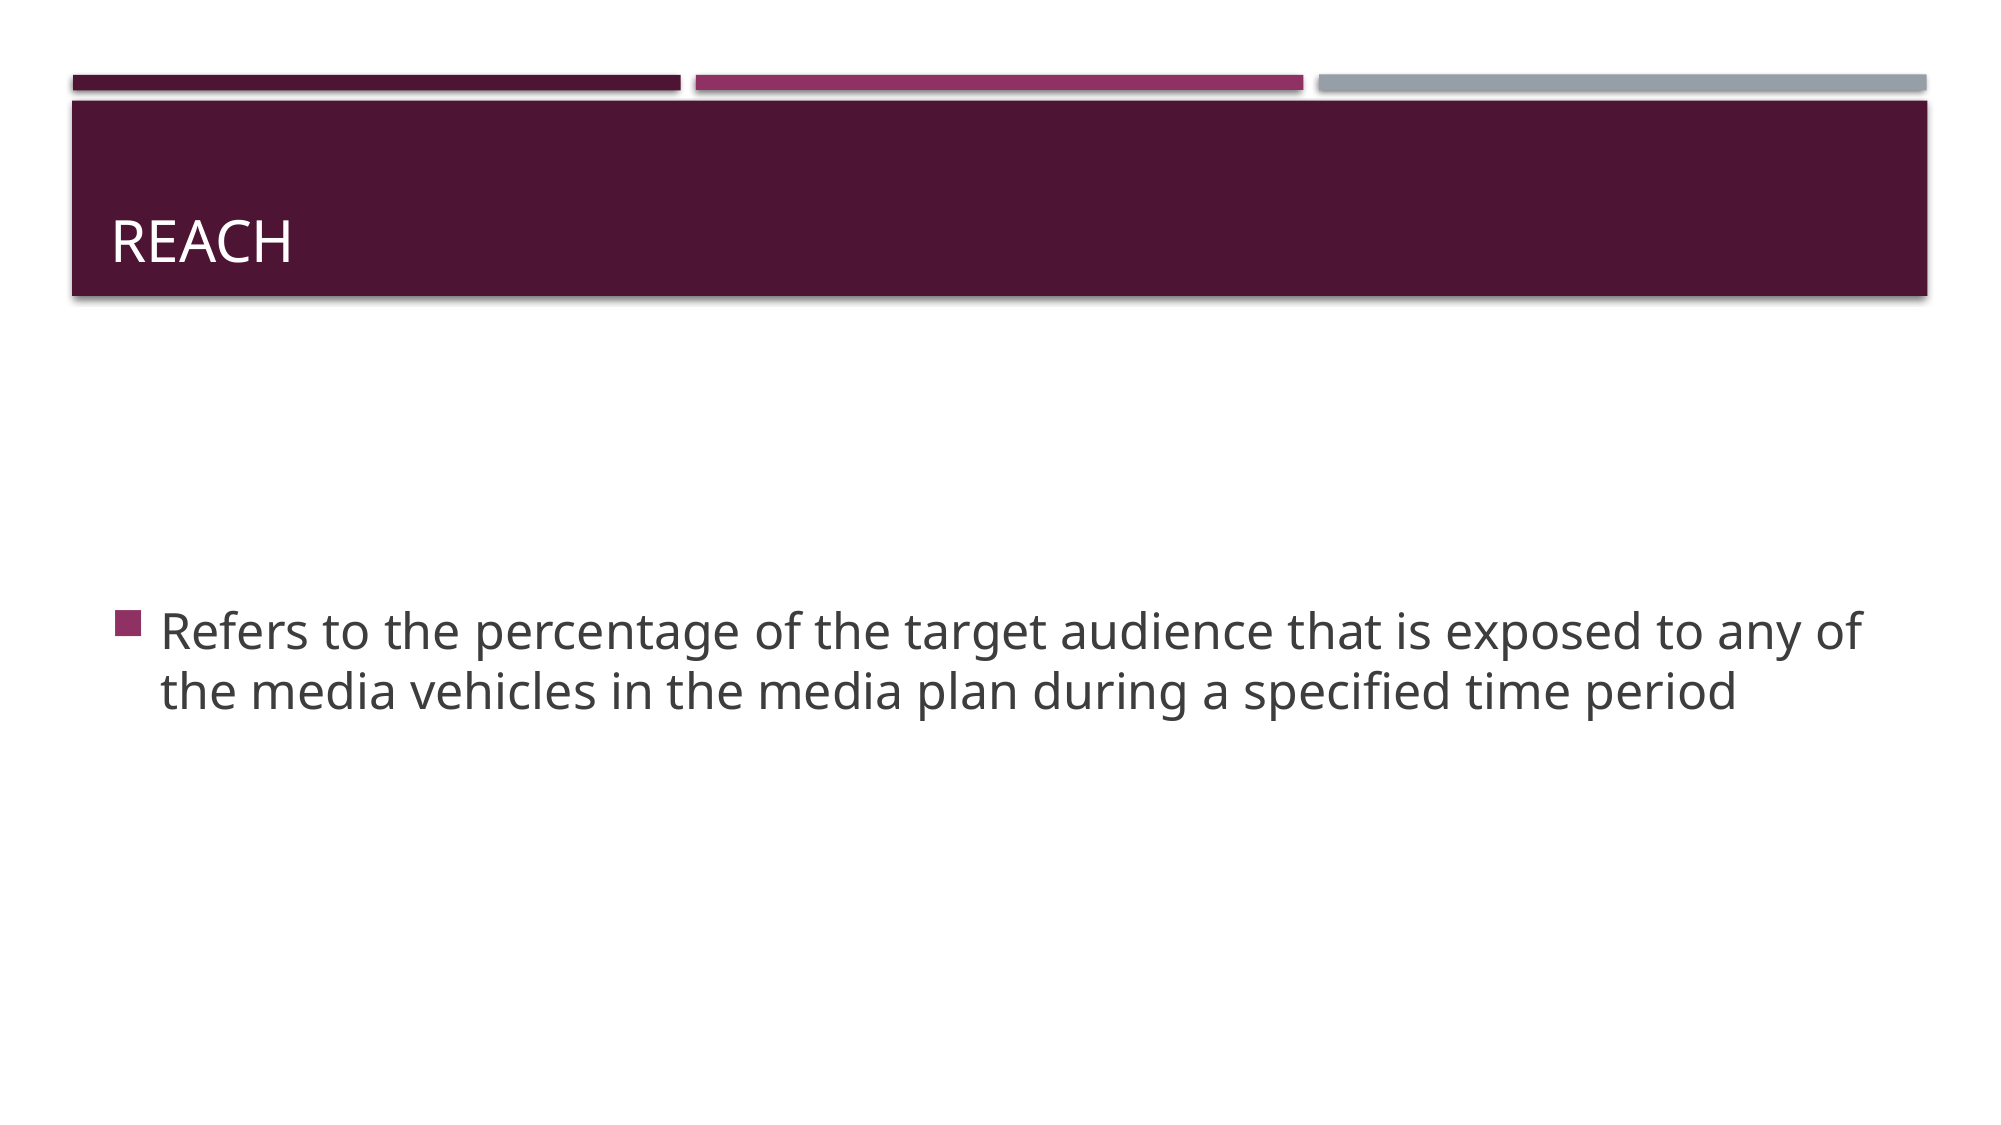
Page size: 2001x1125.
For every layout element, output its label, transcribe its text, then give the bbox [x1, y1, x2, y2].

title reach [95, 115, 1905, 282]
list Refers to the percentage of the target audience that is exposed to any of the media vehicles in the media plan during a specified time period [95, 357, 1905, 962]
